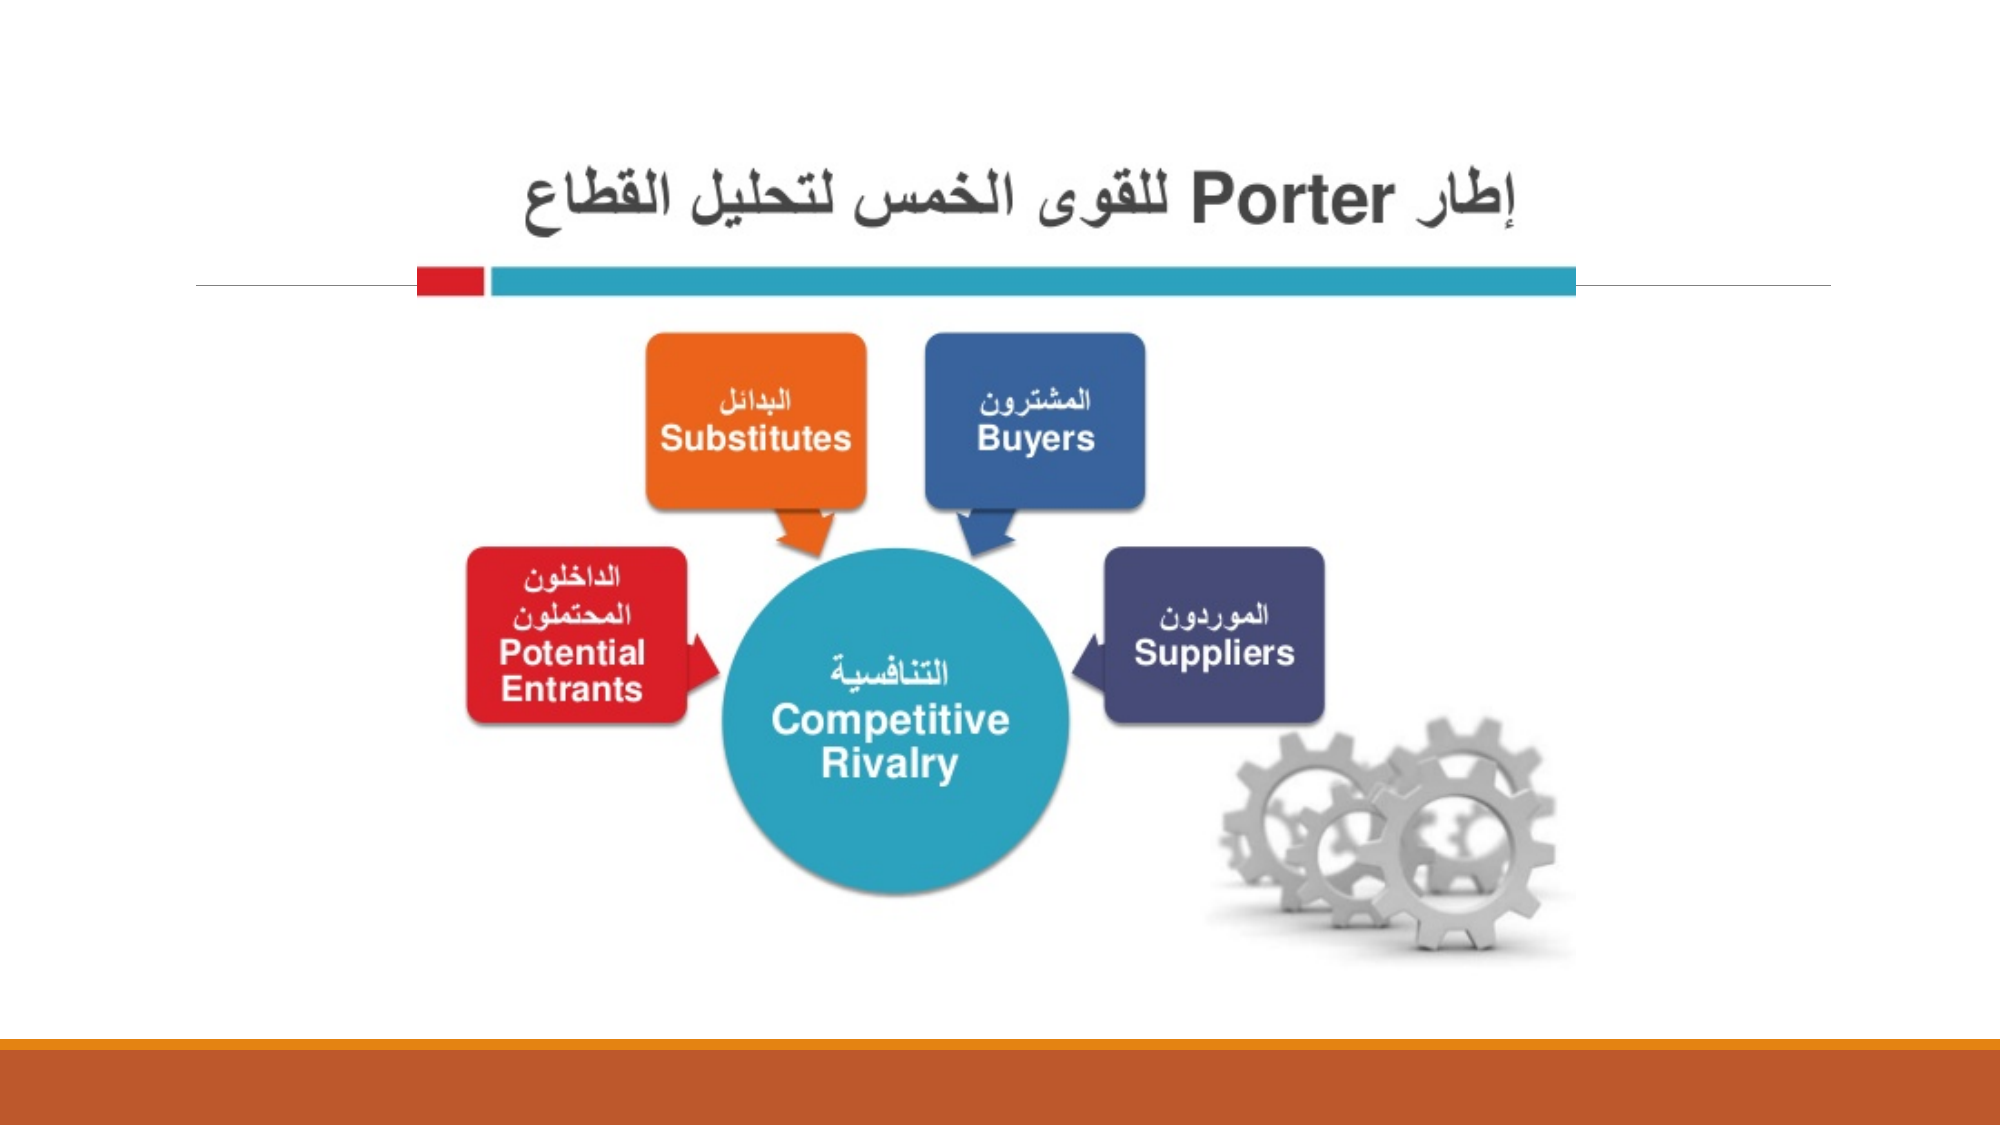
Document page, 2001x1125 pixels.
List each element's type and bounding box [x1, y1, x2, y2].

picture [417, 105, 1577, 976]
